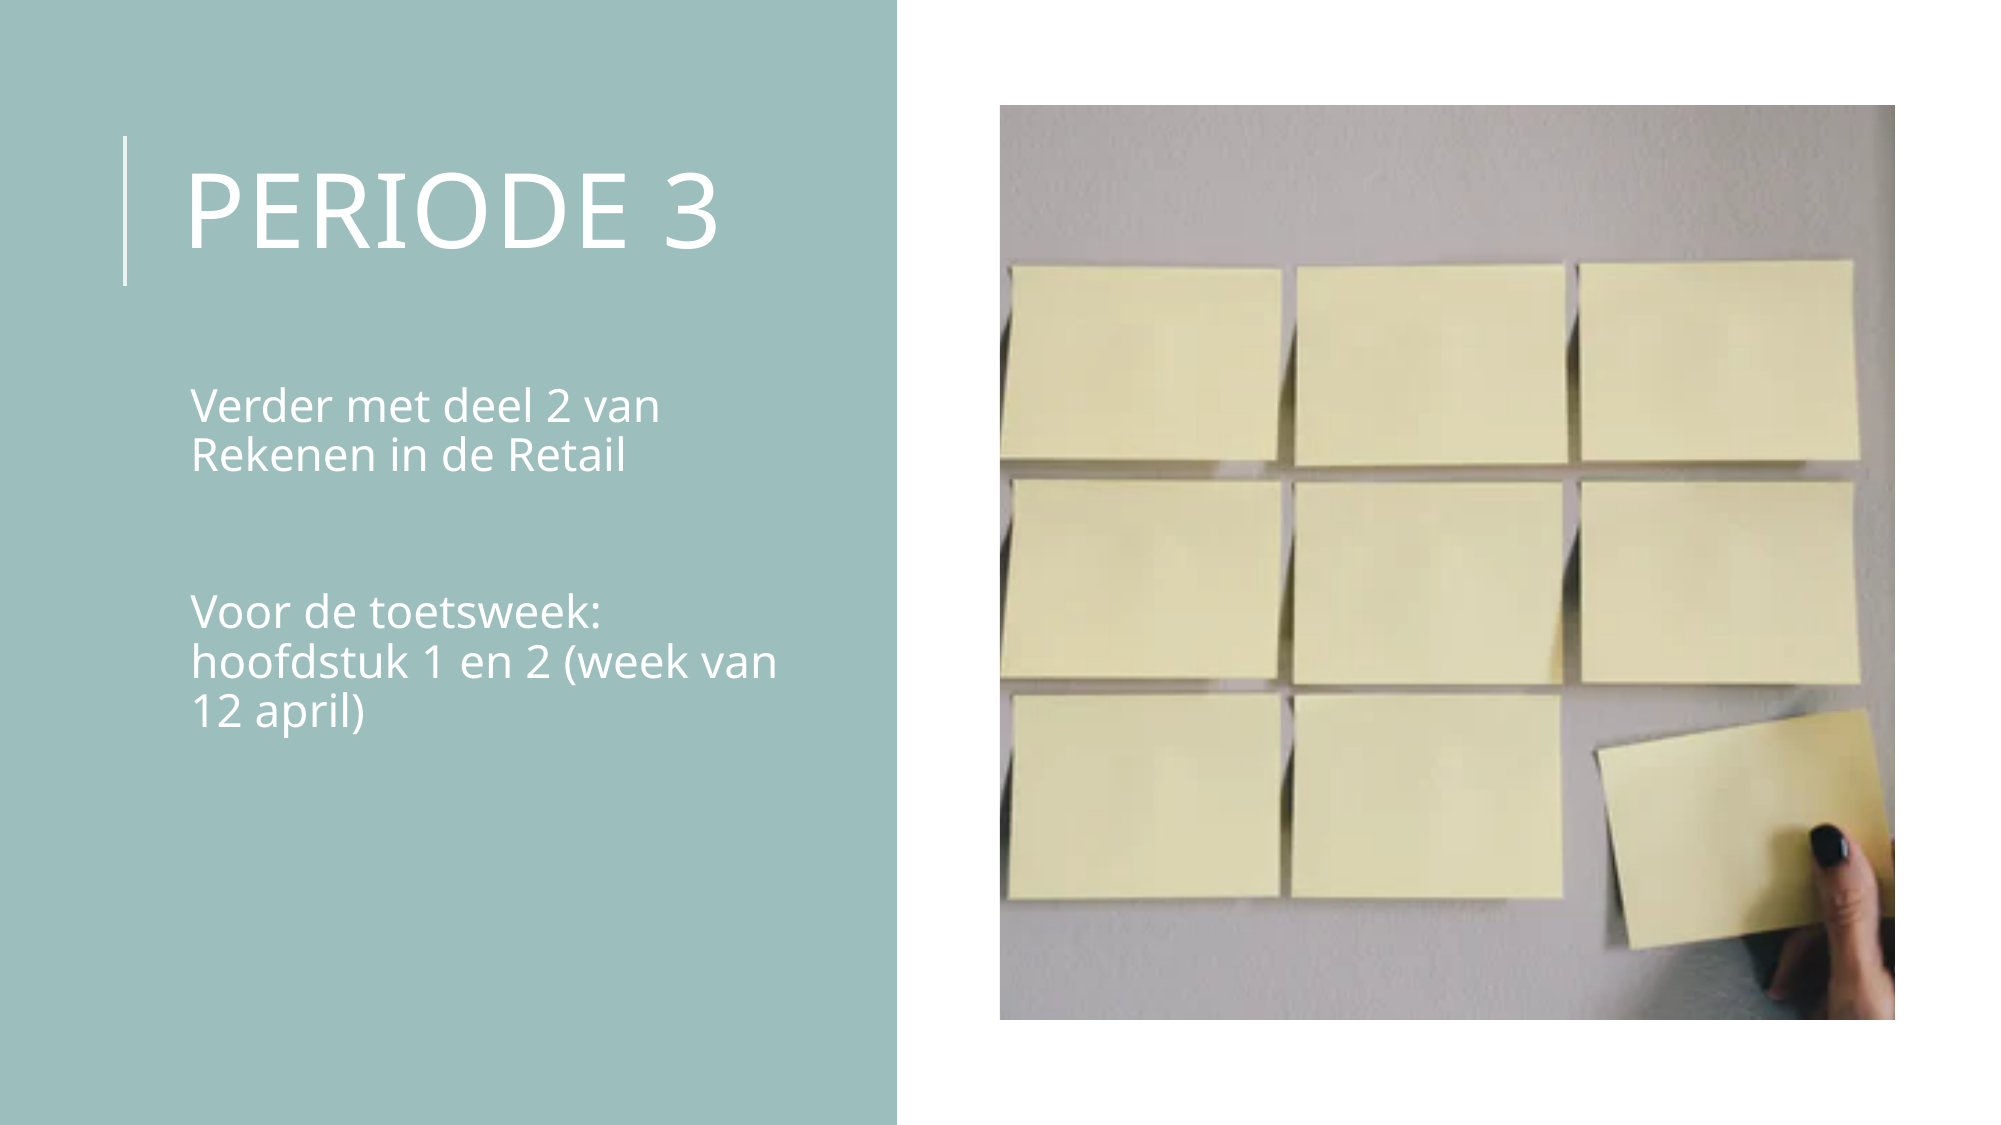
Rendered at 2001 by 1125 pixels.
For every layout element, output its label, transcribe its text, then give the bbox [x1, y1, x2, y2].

title Periode 3 [168, 96, 788, 342]
list Verder met deel 2 van Rekenen in de Retail Voor de toetsweek: hoofdstuk 1 en 2 (week van 12 april) [168, 375, 790, 1020]
text_box [0, 0, 898, 1125]
picture [999, 104, 1896, 1021]
